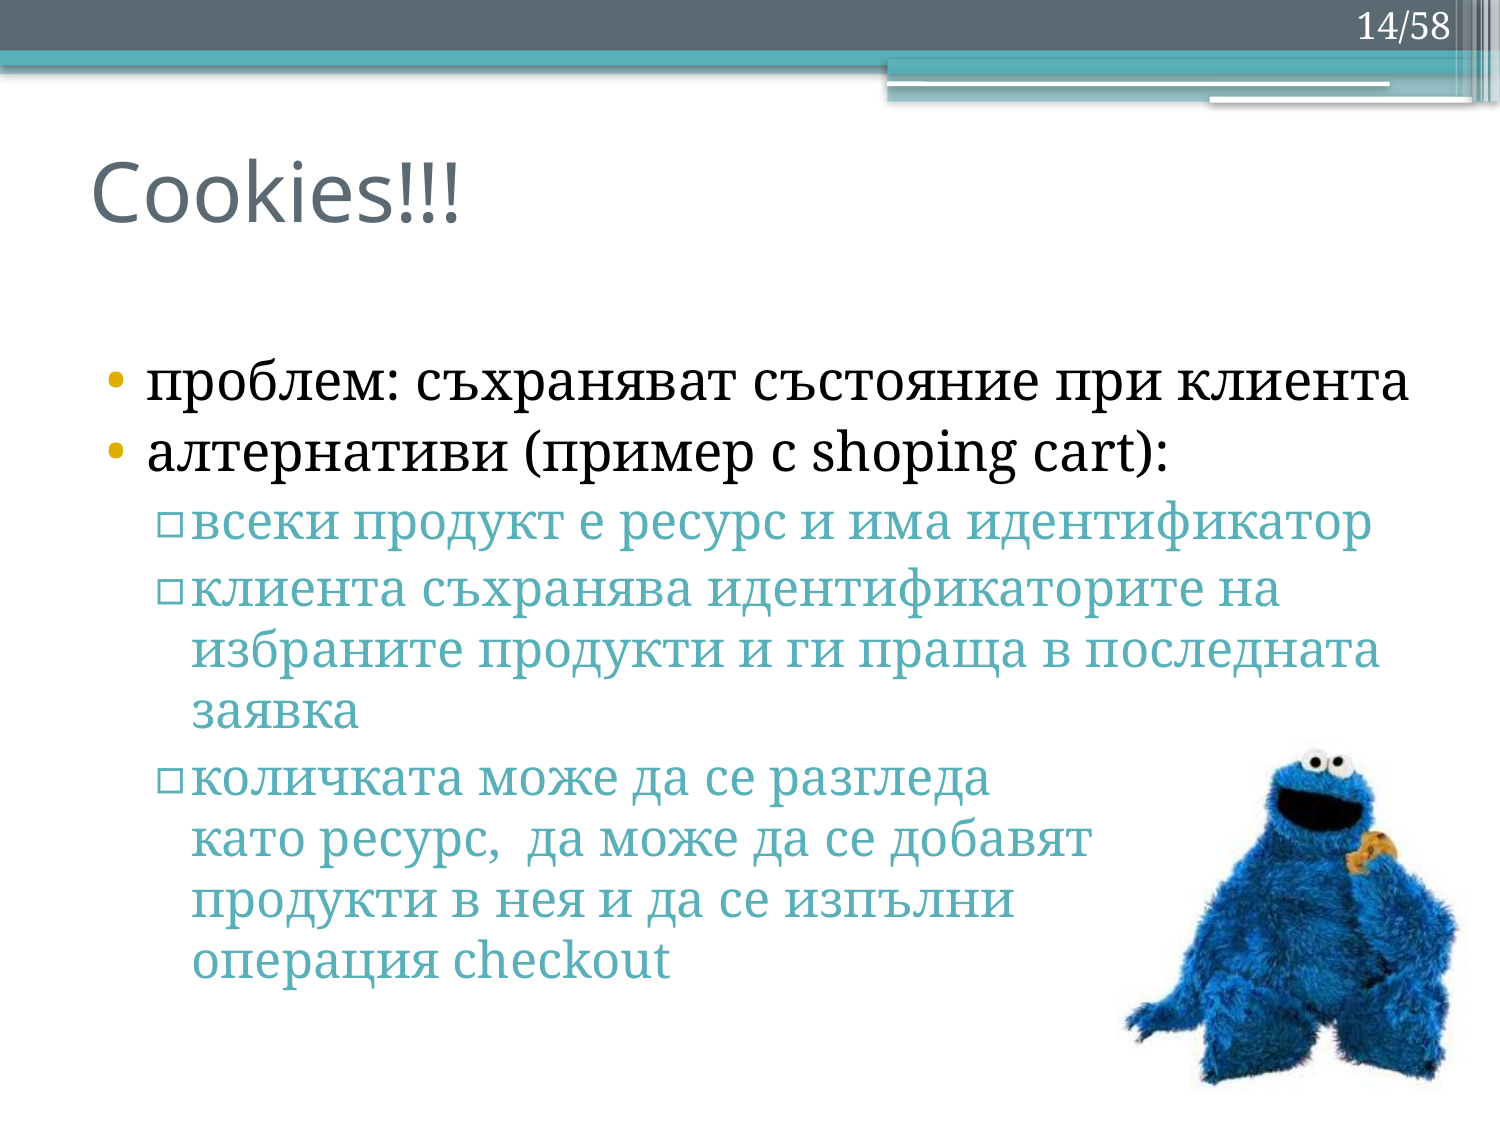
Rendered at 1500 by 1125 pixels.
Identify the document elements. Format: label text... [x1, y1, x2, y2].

picture [1115, 739, 1468, 1092]
title Cookies!!! [75, 101, 1425, 277]
slide_number 14/58 [1305, 0, 1466, 61]
list проблем: съхраняват състояние при клиента алтернативи (пример с shoping cart): всеки продукт е ресурс и има идентификатор клиента съхранява идентификаторите на избраните продукти и ги праща в последната заявка количката може да се разгледа като ресурс, да може да се добавят продукти в нея и да се изпълни операция checkout [75, 338, 1471, 1083]
